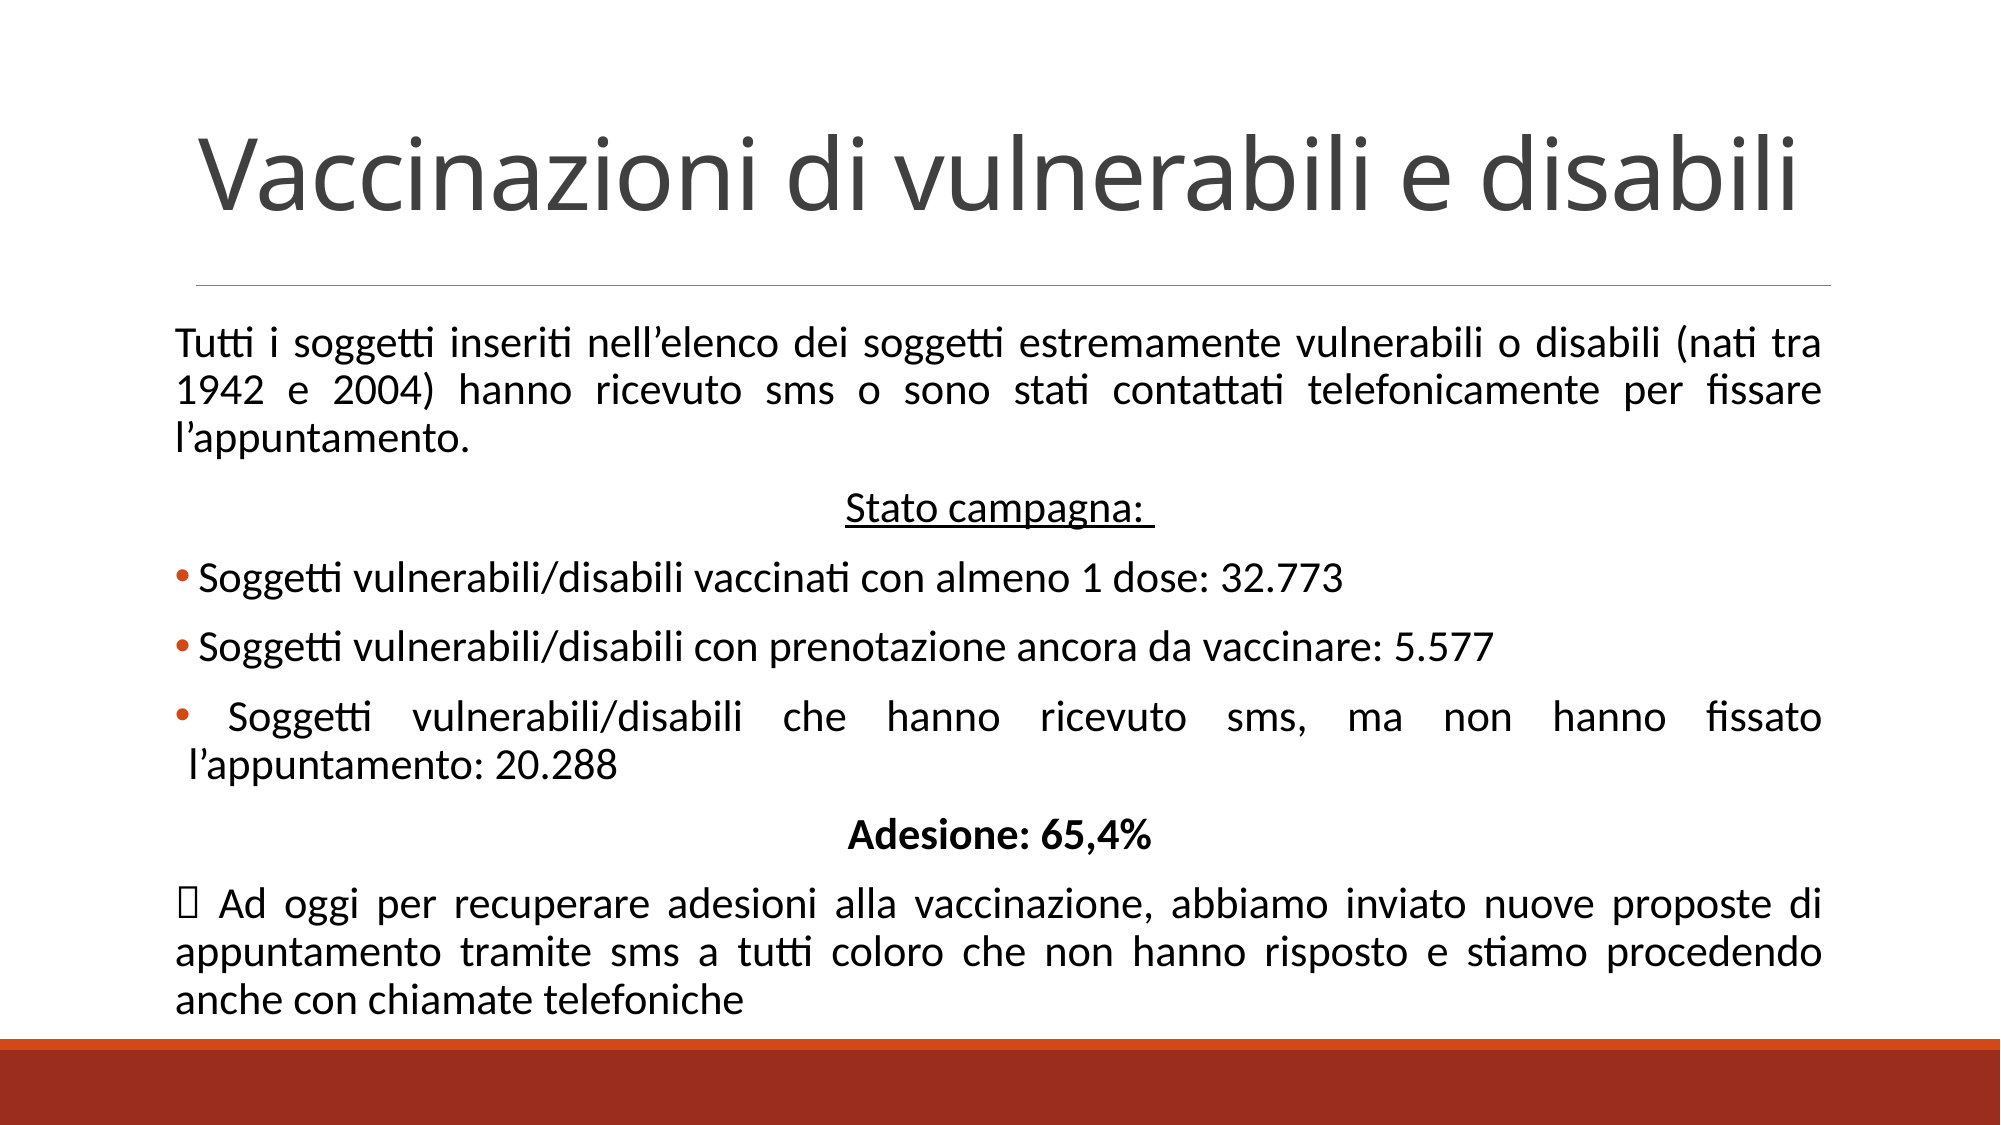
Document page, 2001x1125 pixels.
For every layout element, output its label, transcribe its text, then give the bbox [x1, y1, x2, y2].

title Vaccinazioni di vulnerabili e disabili [174, 86, 1825, 238]
list Tutti i soggetti inseriti nell’elenco dei soggetti estremamente vulnerabili o disabili (nati tra 1942 e 2004) hanno ricevuto sms o sono stati contattati telefonicamente per fissare l’appuntamento. Stato campagna: Soggetti vulnerabili/disabili vaccinati con almeno 1 dose: 32.773 Soggetti vulnerabili/disabili con prenotazione ancora da vaccinare: 5.577 Soggetti vulnerabili/disabili che hanno ricevuto sms, ma non hanno fissato l’appuntamento: 20.288 Adesione: 65,4%  Ad oggi per recuperare adesioni alla vaccinazione, abbiamo inviato nuove proposte di appuntamento tramite sms a tutti coloro che non hanno risposto e stiamo procedendo anche con chiamate telefoniche [174, 311, 1825, 1039]
